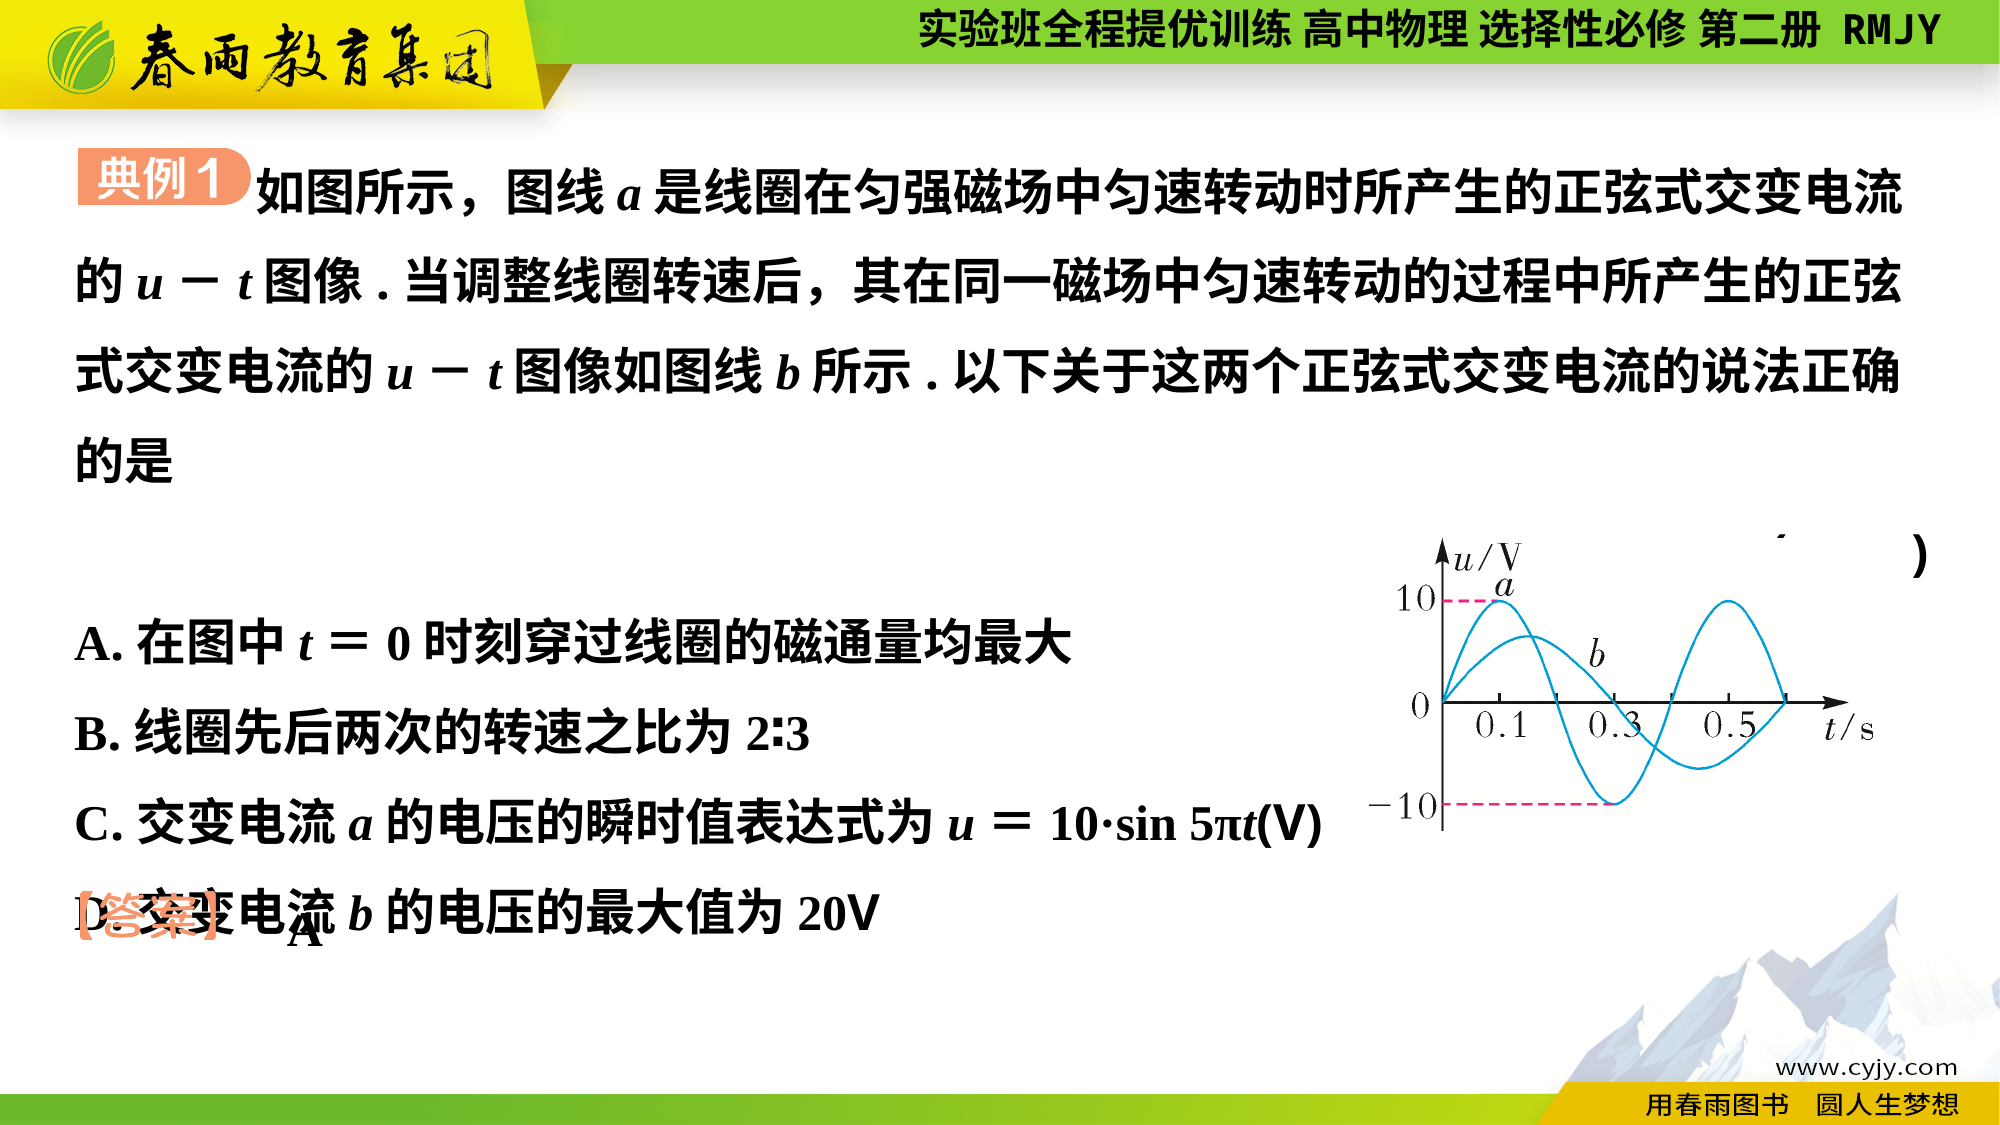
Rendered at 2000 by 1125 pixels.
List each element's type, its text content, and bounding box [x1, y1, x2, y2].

text_box A [272, 859, 338, 964]
picture [0, 0, 2000, 1125]
